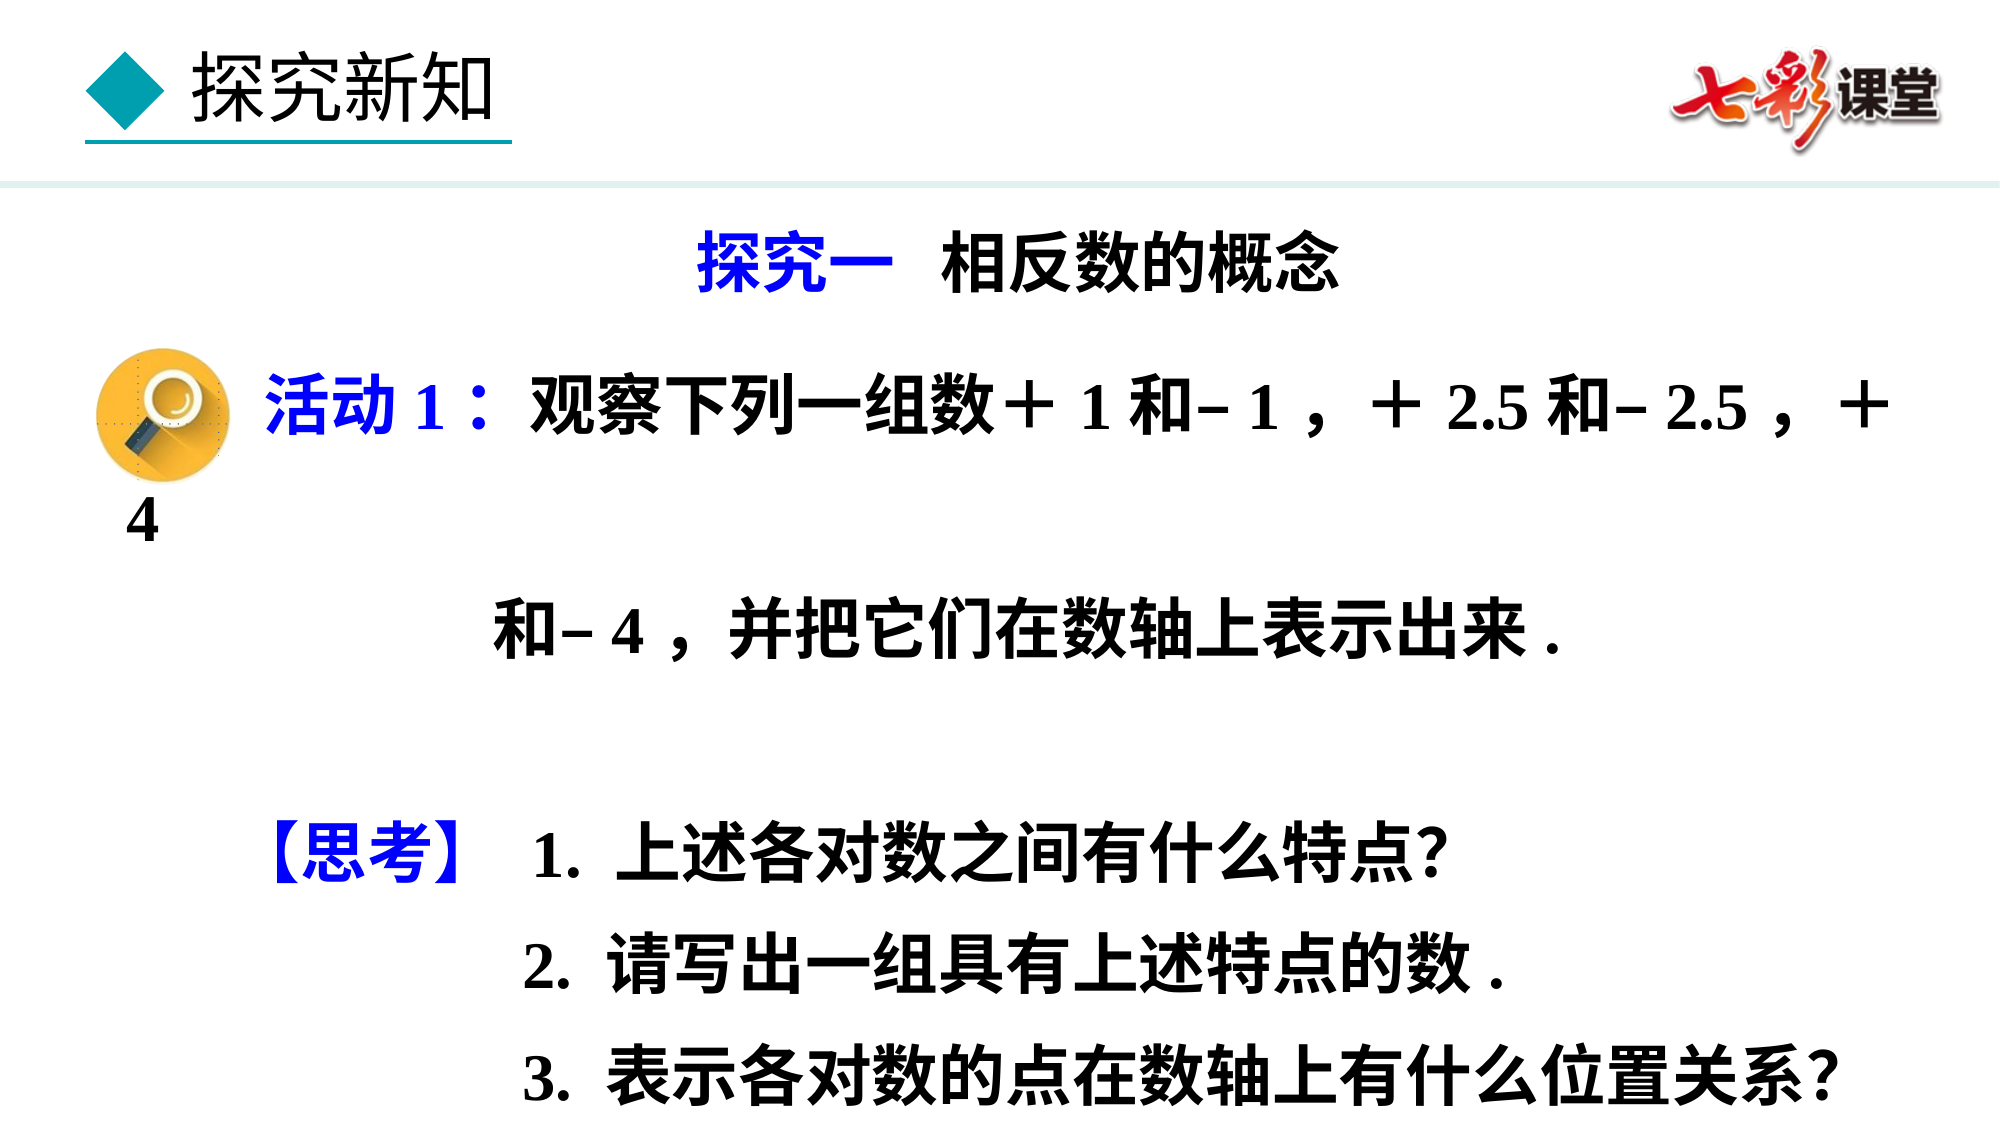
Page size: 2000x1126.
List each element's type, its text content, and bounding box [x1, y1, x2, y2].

picture [1666, 42, 1948, 157]
text_box 探究一 相反数的概念 [18, 204, 2000, 321]
text_box 活动1：观察下列一组数＋1和–1，＋2.5和–2.5，＋4 和–4，并把它们在数轴上表示出来. 【思考】 1. 上述各对数之间有什么特点？ 2. 请写出一组具有上述特点的数. 3. 表示各对数的点在数轴上有什么位置关系？ [106, 321, 1931, 1126]
picture [95, 347, 231, 486]
